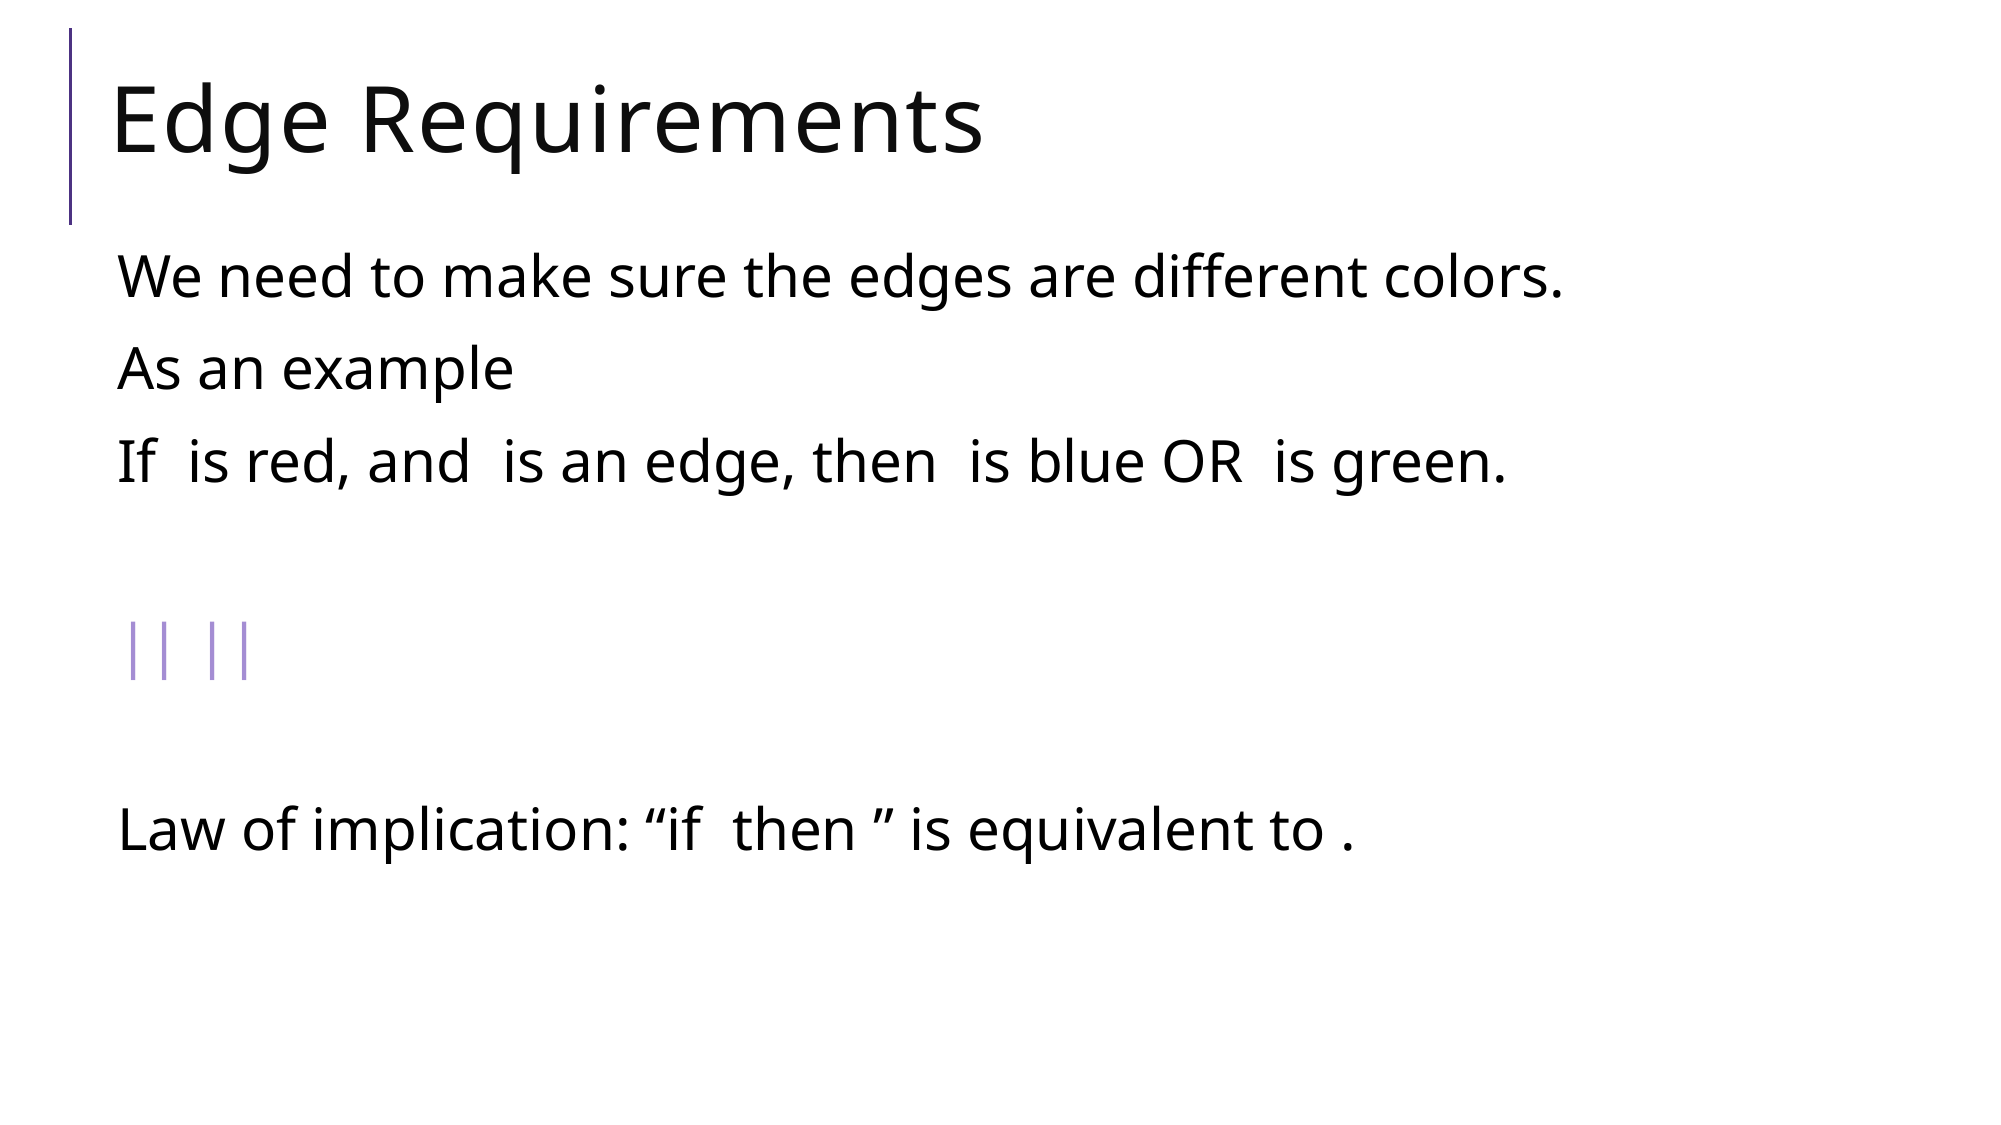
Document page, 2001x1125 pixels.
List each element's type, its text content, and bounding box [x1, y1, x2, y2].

title Edge Requirements [94, 43, 1930, 210]
